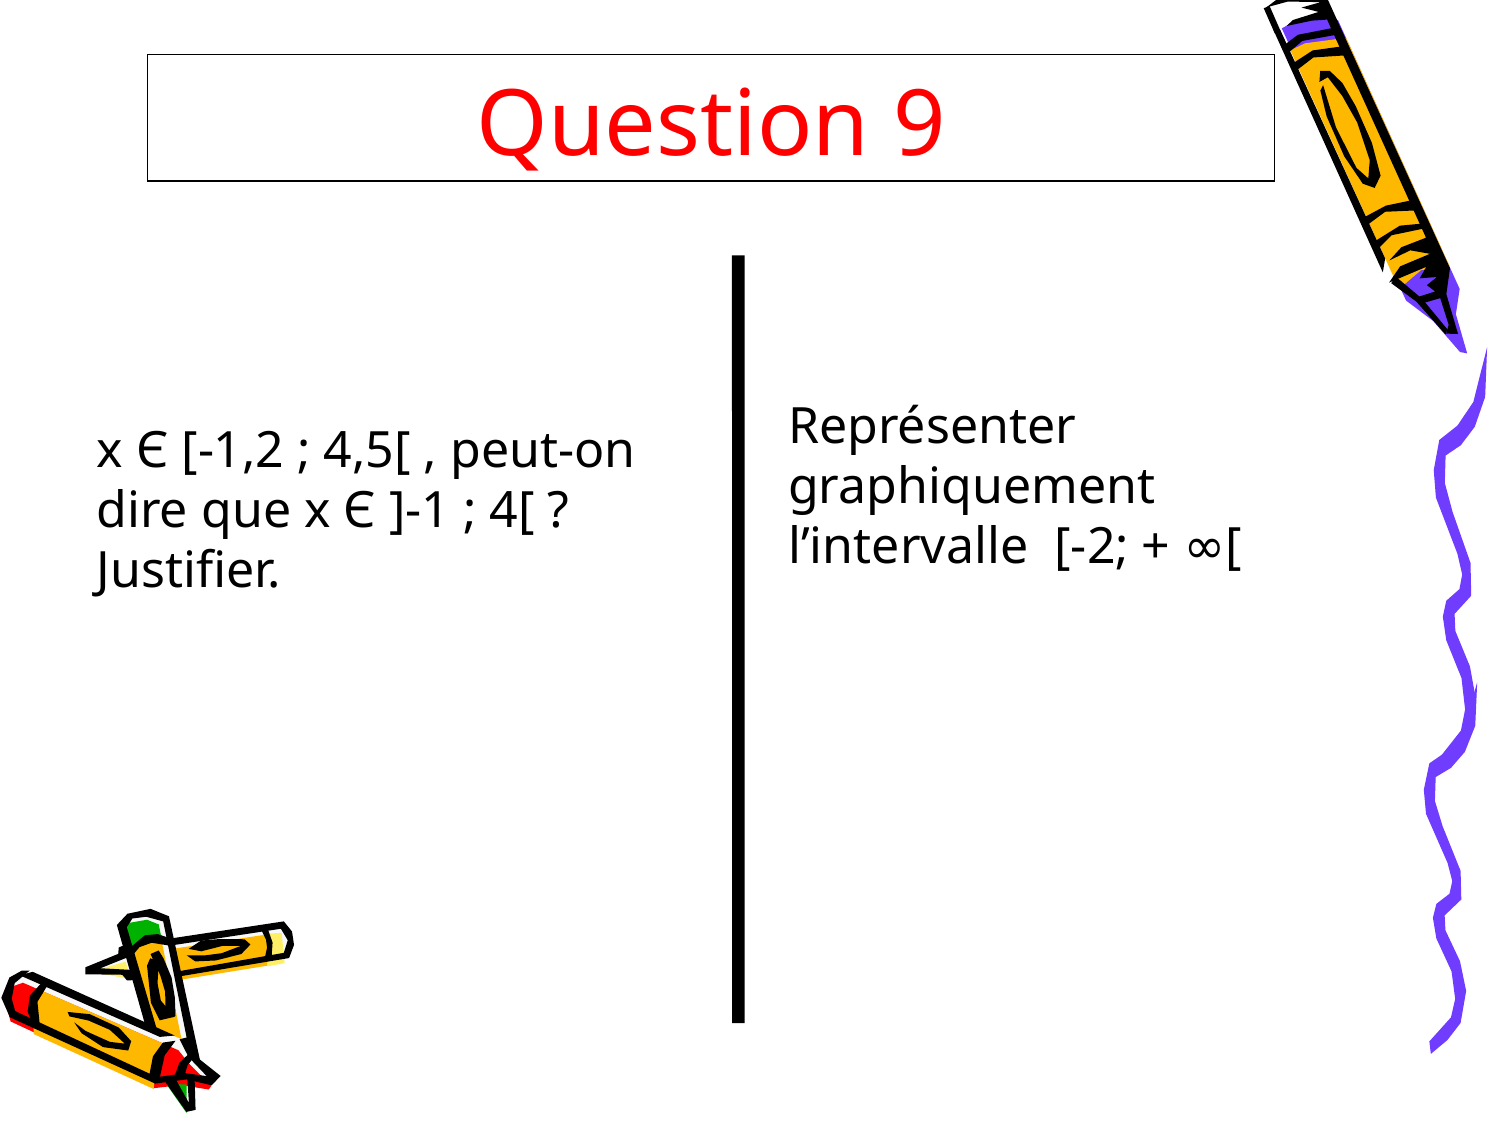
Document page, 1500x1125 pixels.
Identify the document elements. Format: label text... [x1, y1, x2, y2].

text_box x Є [-1,2 ; 4,5[ , peut-on dire que x Є ]-1 ; 4[ ? Justifier. [81, 410, 668, 605]
title Question 9 [147, 54, 1275, 182]
text_box Représenter graphiquement l’intervalle [-2; + ∞[ [773, 386, 1301, 582]
